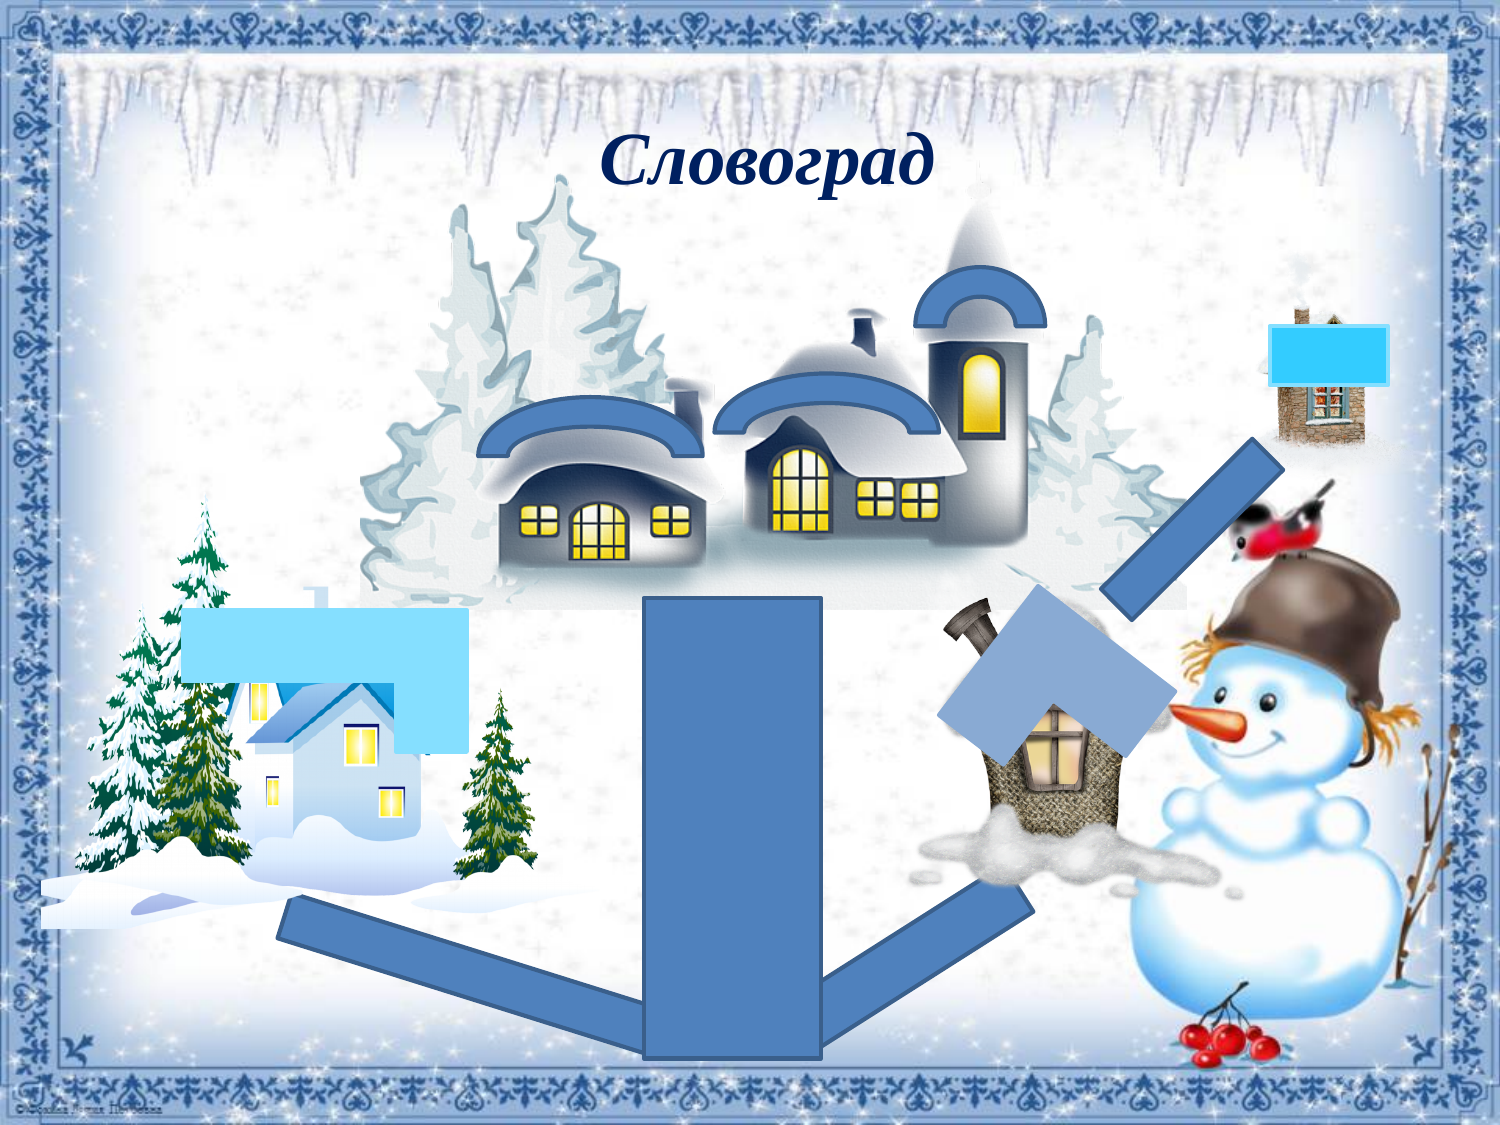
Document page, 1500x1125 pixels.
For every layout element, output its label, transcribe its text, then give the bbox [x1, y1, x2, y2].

text_box [1192, 482, 1255, 560]
text_box Словоград [525, 101, 1010, 159]
picture [0, 0, 1500, 1125]
text_box [275, 937, 642, 1055]
text_box [823, 915, 1033, 1048]
text_box [642, 619, 823, 1061]
